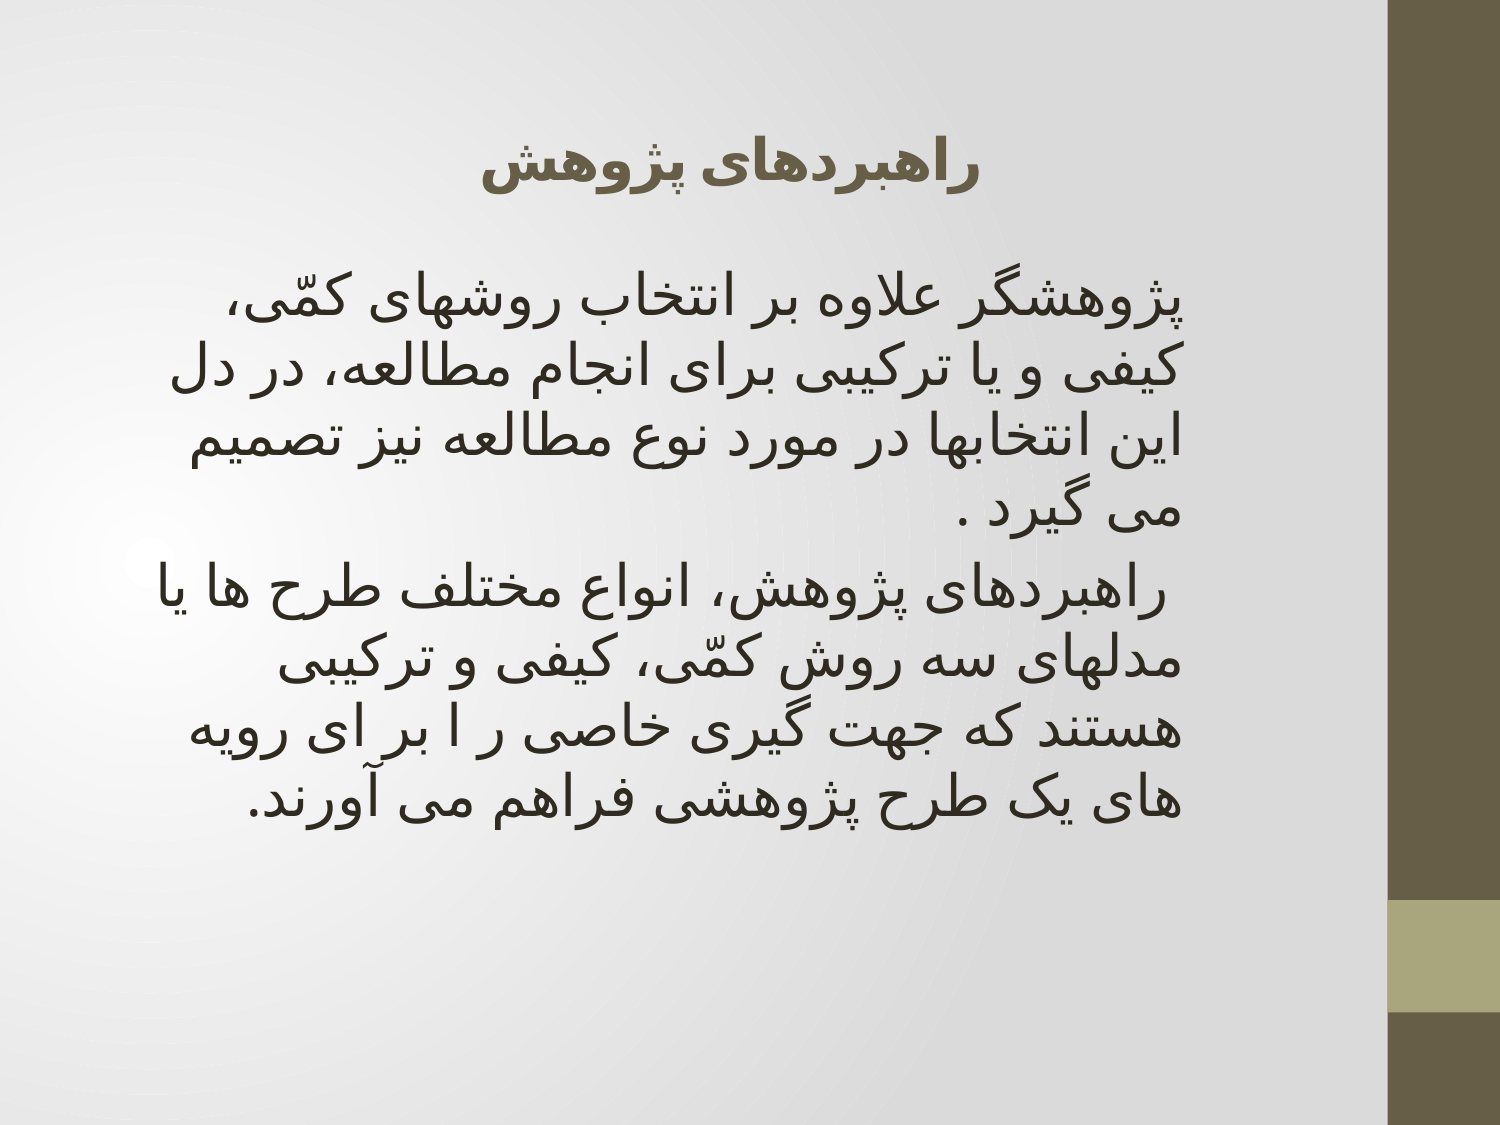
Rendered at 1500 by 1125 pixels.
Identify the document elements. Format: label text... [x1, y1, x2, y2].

title راهبردهای پژوهش [162, 62, 1300, 200]
subtitle پژوهشگر علاوه بر انتخاب روشهای کمّی، کیفی و یا ترکیبی برای انجام مطالعه، در دل این انتخابها در مورد نوع مطالعه نیز تصمیم می گیرد . راهبردهای پژوهش، انواع مختلف طرح ها یا مدلهای سه روش کمّی، کیفی و ترکیبی هستند که جهت گیری خاصی ر ا بر ای رویه های یک طرح پژوهشی فراهم می آورند. [137, 249, 1200, 1000]
